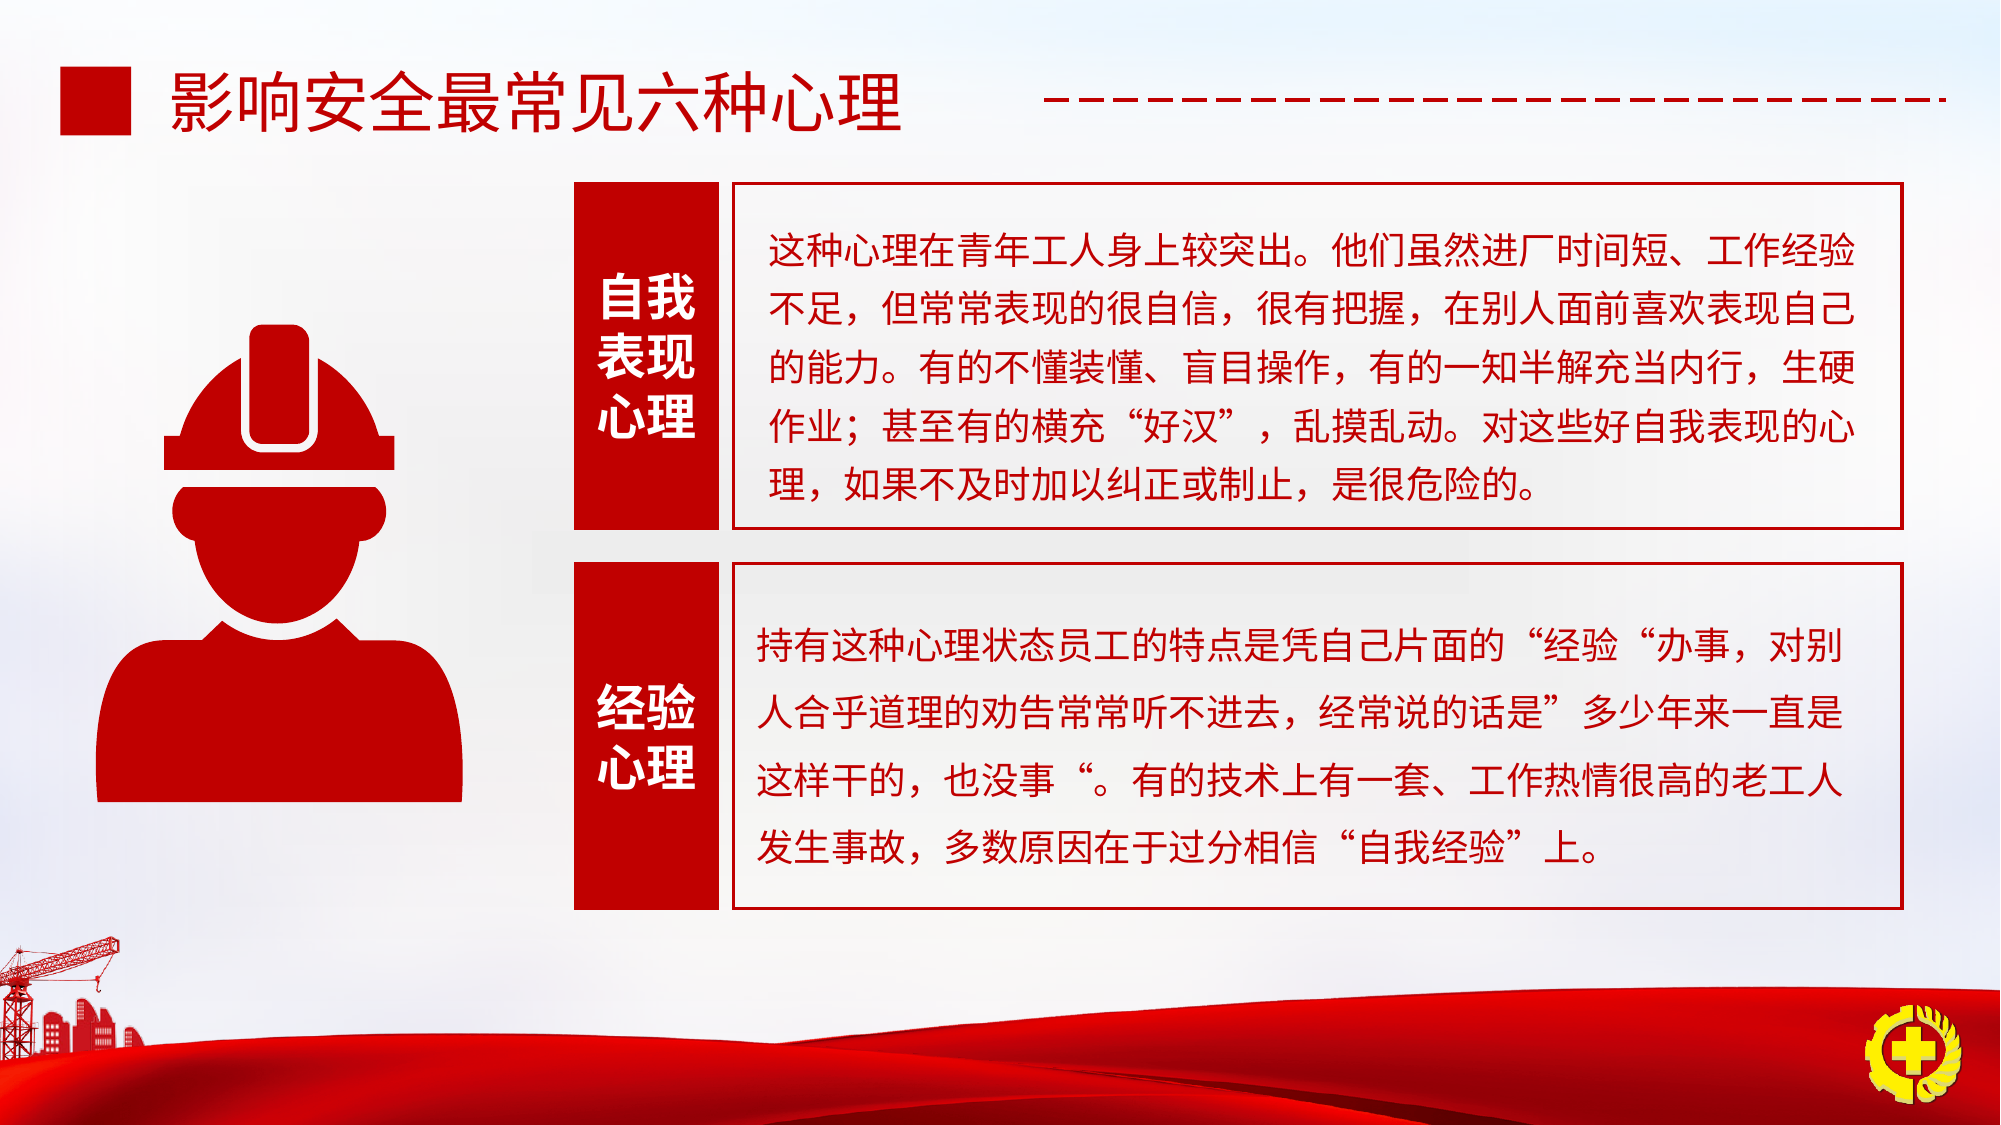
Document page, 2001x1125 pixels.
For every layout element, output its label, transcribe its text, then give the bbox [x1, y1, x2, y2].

text_box 经验心理 [575, 562, 718, 910]
text_box [59, 66, 132, 136]
text_box 自我表现心理 [575, 182, 718, 530]
text_box 影响安全最常见六种心理 [154, 53, 998, 148]
text_box [172, 487, 387, 624]
text_box [164, 358, 395, 470]
picture [0, 890, 2001, 1125]
text_box [249, 324, 310, 444]
text_box [95, 618, 463, 803]
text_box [733, 563, 1903, 909]
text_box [733, 183, 1903, 529]
